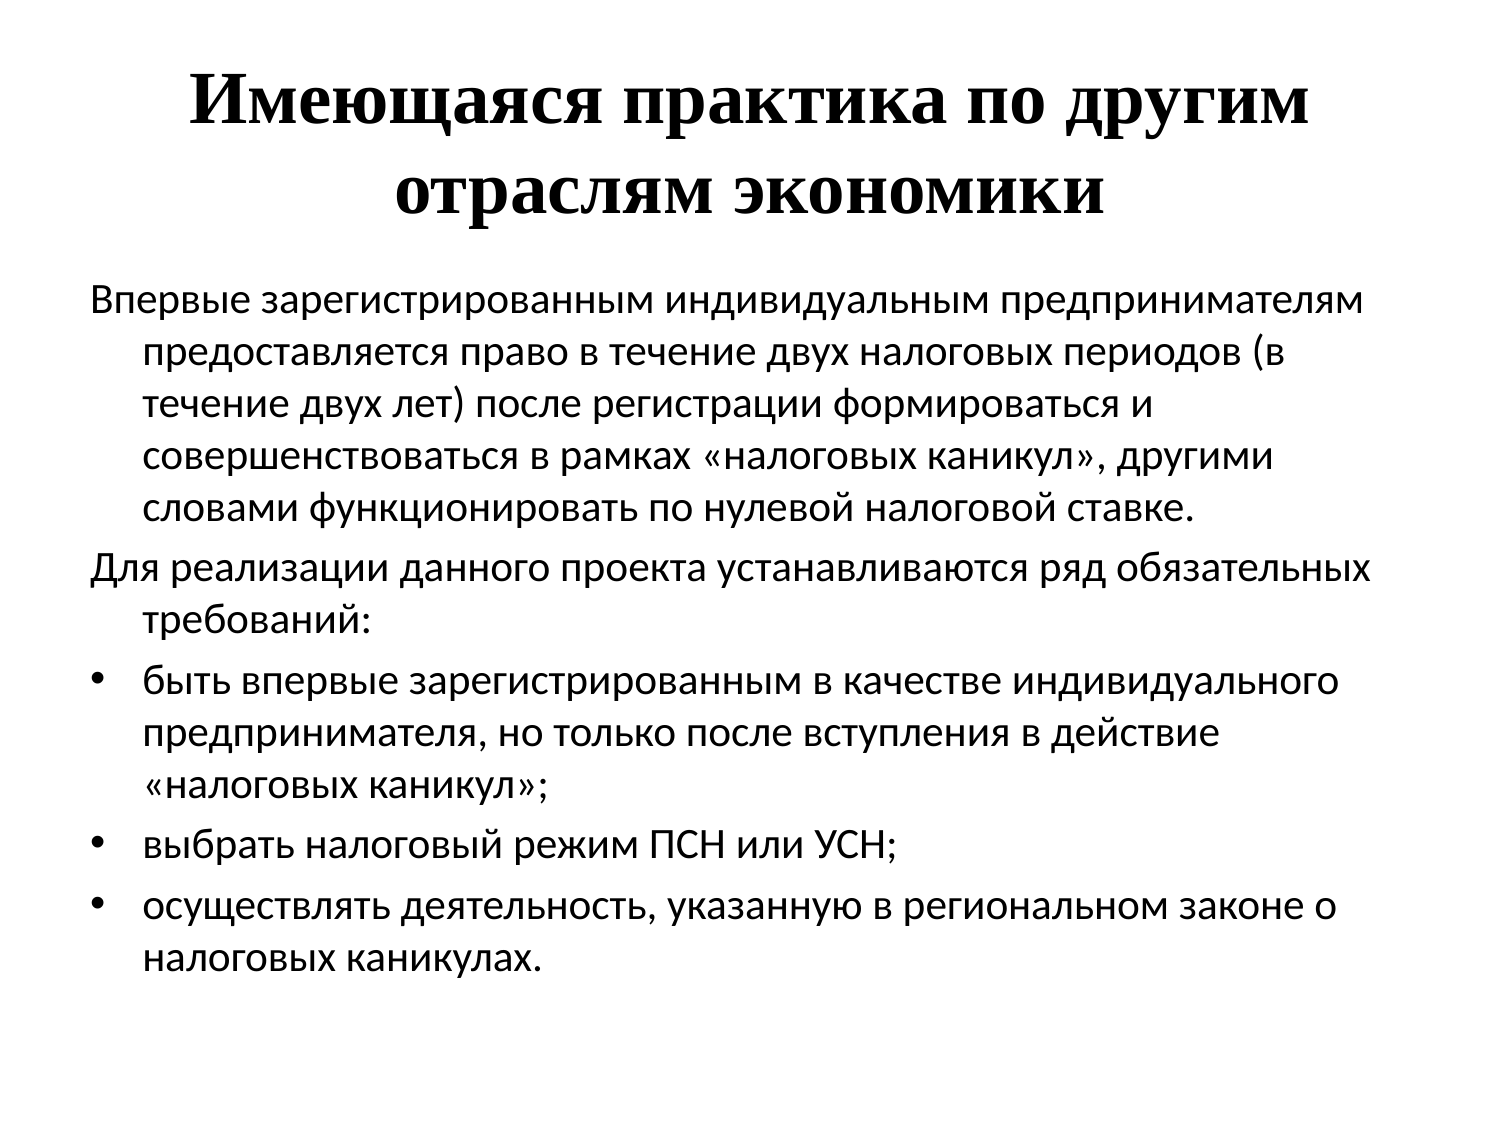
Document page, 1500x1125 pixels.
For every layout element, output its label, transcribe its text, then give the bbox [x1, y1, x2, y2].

list Впервые зарегистрированным индивидуальным предпринимателям предоставляется право в течение двух налоговых периодов (в течение двух лет) после регистрации формироваться и совершенствоваться в рамках «налоговых каникул», другими словами функционировать по нулевой налоговой ставке. Для реализации данного проекта устанавливаются ряд обязательных требований: быть впервые зарегистрированным в качестве индивидуального предпринимателя, но только после вступления в действие «налоговых каникул»; выбрать налоговый режим ПСН или УСН; осуществлять деятельность, указанную в региональном законе о налоговых каникулах. [75, 262, 1425, 1005]
title Имеющаяся практика по другим отраслям экономики [75, 45, 1425, 233]
